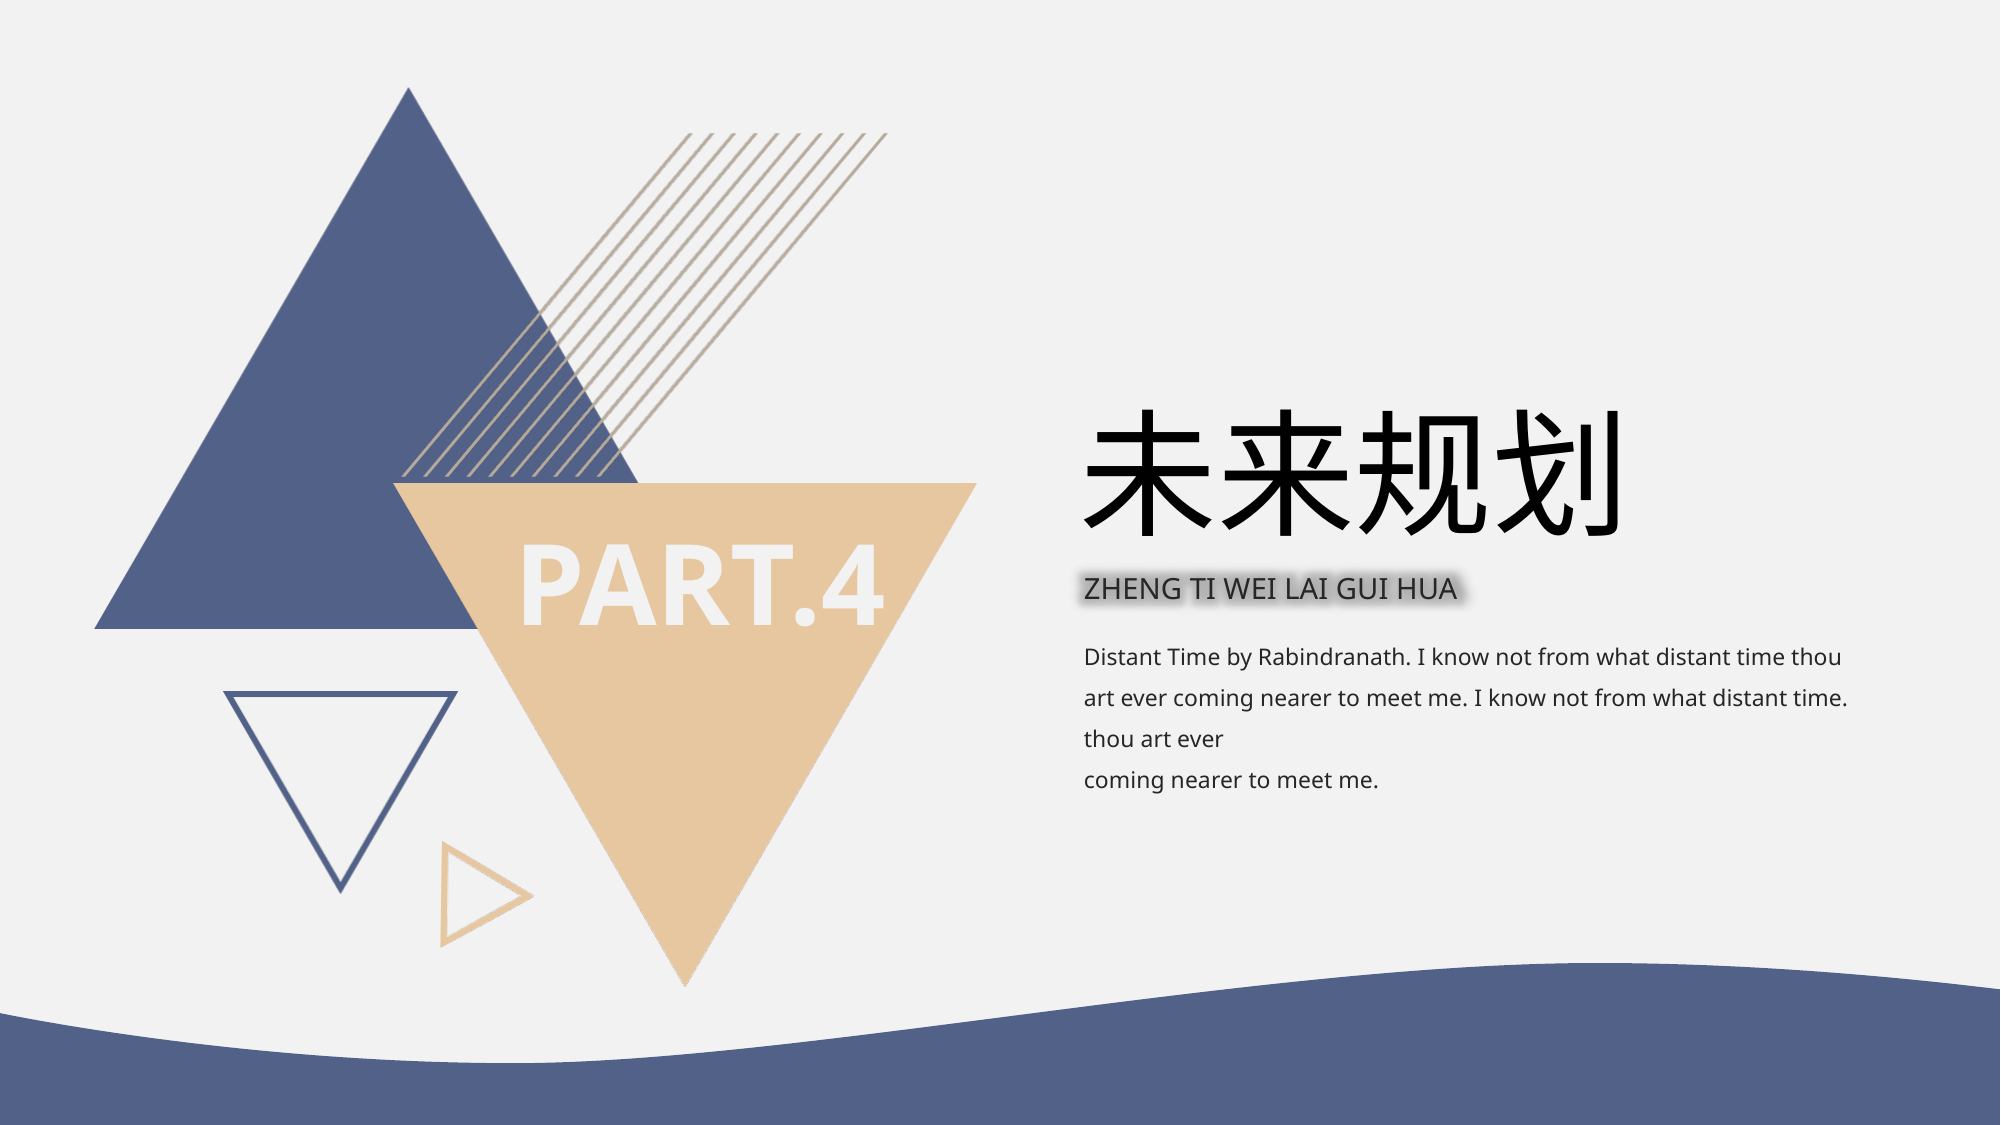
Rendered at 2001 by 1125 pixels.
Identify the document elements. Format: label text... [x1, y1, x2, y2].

text_box Distant Time by Rabindranath. I know not from what distant time thou art ever coming nearer to meet me. I know not from what distant time. thou art ever coming nearer to meet me. [1069, 620, 1888, 801]
text_box 未来规划 [1065, 380, 1777, 553]
text_box [0, 961, 2000, 1125]
text_box ZHENG TI WEI LAI GUI HUA [1069, 563, 1781, 613]
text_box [94, 87, 977, 987]
